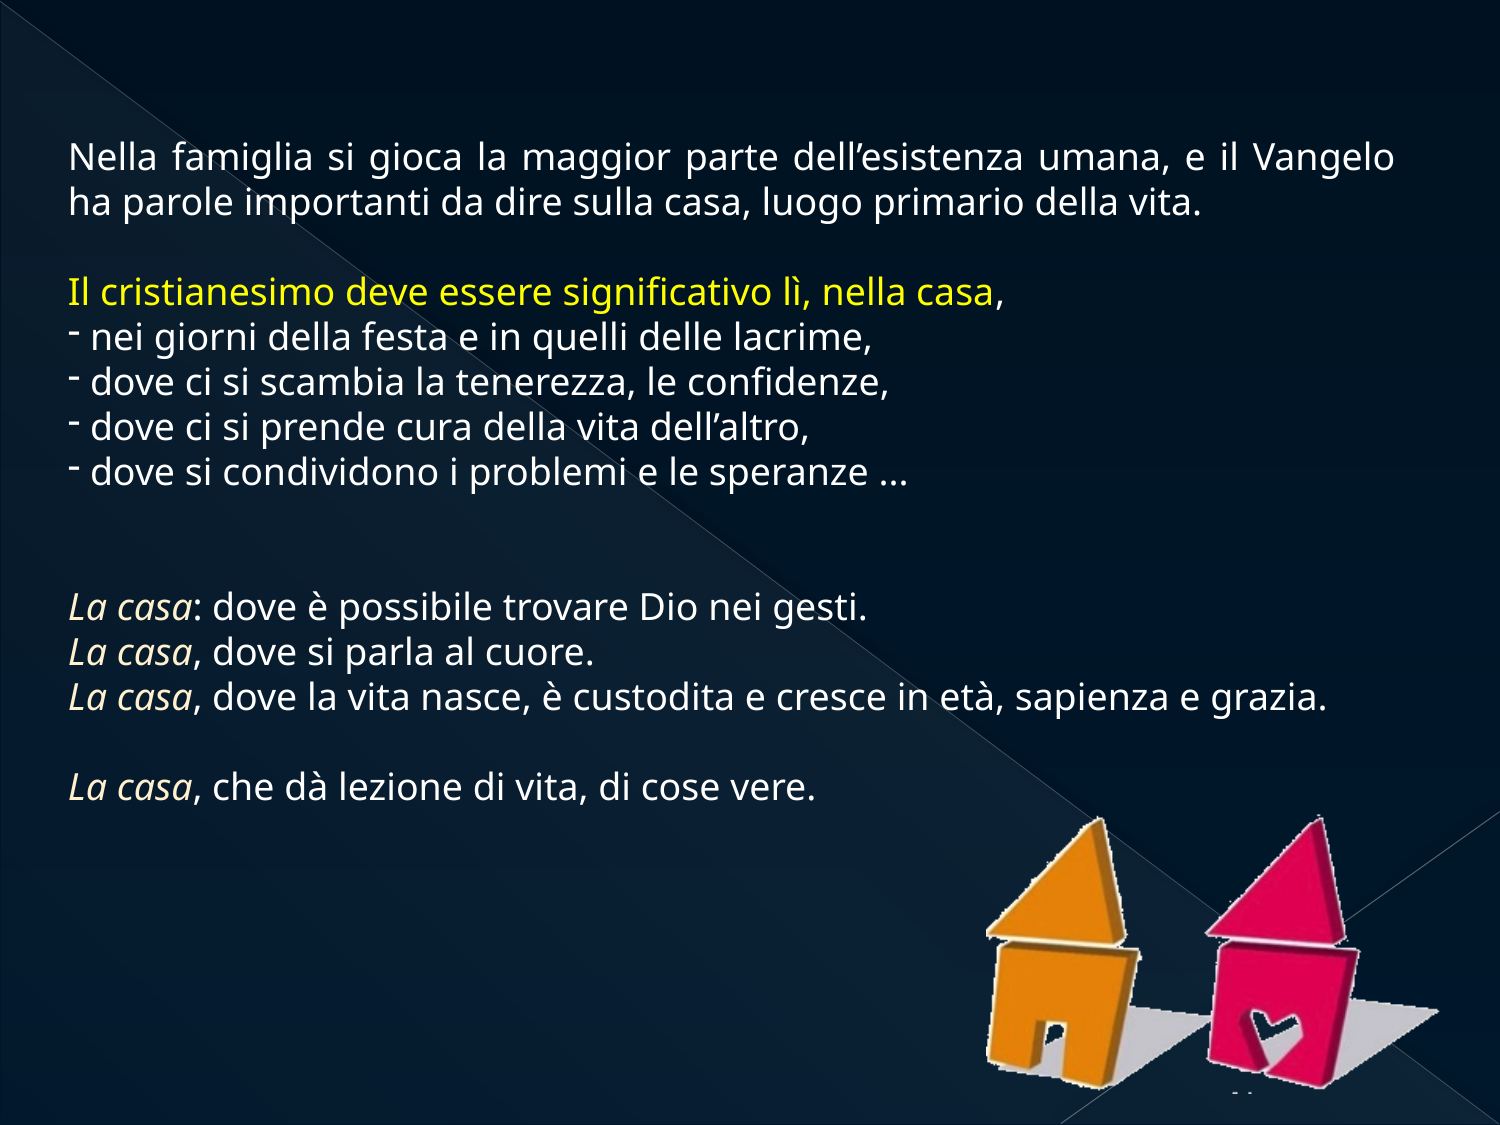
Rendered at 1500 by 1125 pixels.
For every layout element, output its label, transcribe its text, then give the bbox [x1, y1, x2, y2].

picture [985, 810, 1444, 1095]
text_box Nella famiglia si gioca la maggior parte dell’esistenza umana, e il Vangelo ha parole importanti da dire sulla casa, luogo primario della vita. Il cristianesimo deve essere significativo lì, nella casa, nei giorni della festa e in quelli delle lacrime, dove ci si scambia la tenerezza, le confidenze, dove ci si prende cura della vita dell’altro, dove si condividono i problemi e le speranze ... La casa: dove è possibile trovare Dio nei gesti. La casa, dove si parla al cuore. La casa, dove la vita nasce, è custodita e cresce in età, sapienza e grazia. La casa, che dà lezione di vita, di cose vere. [53, 125, 1412, 906]
